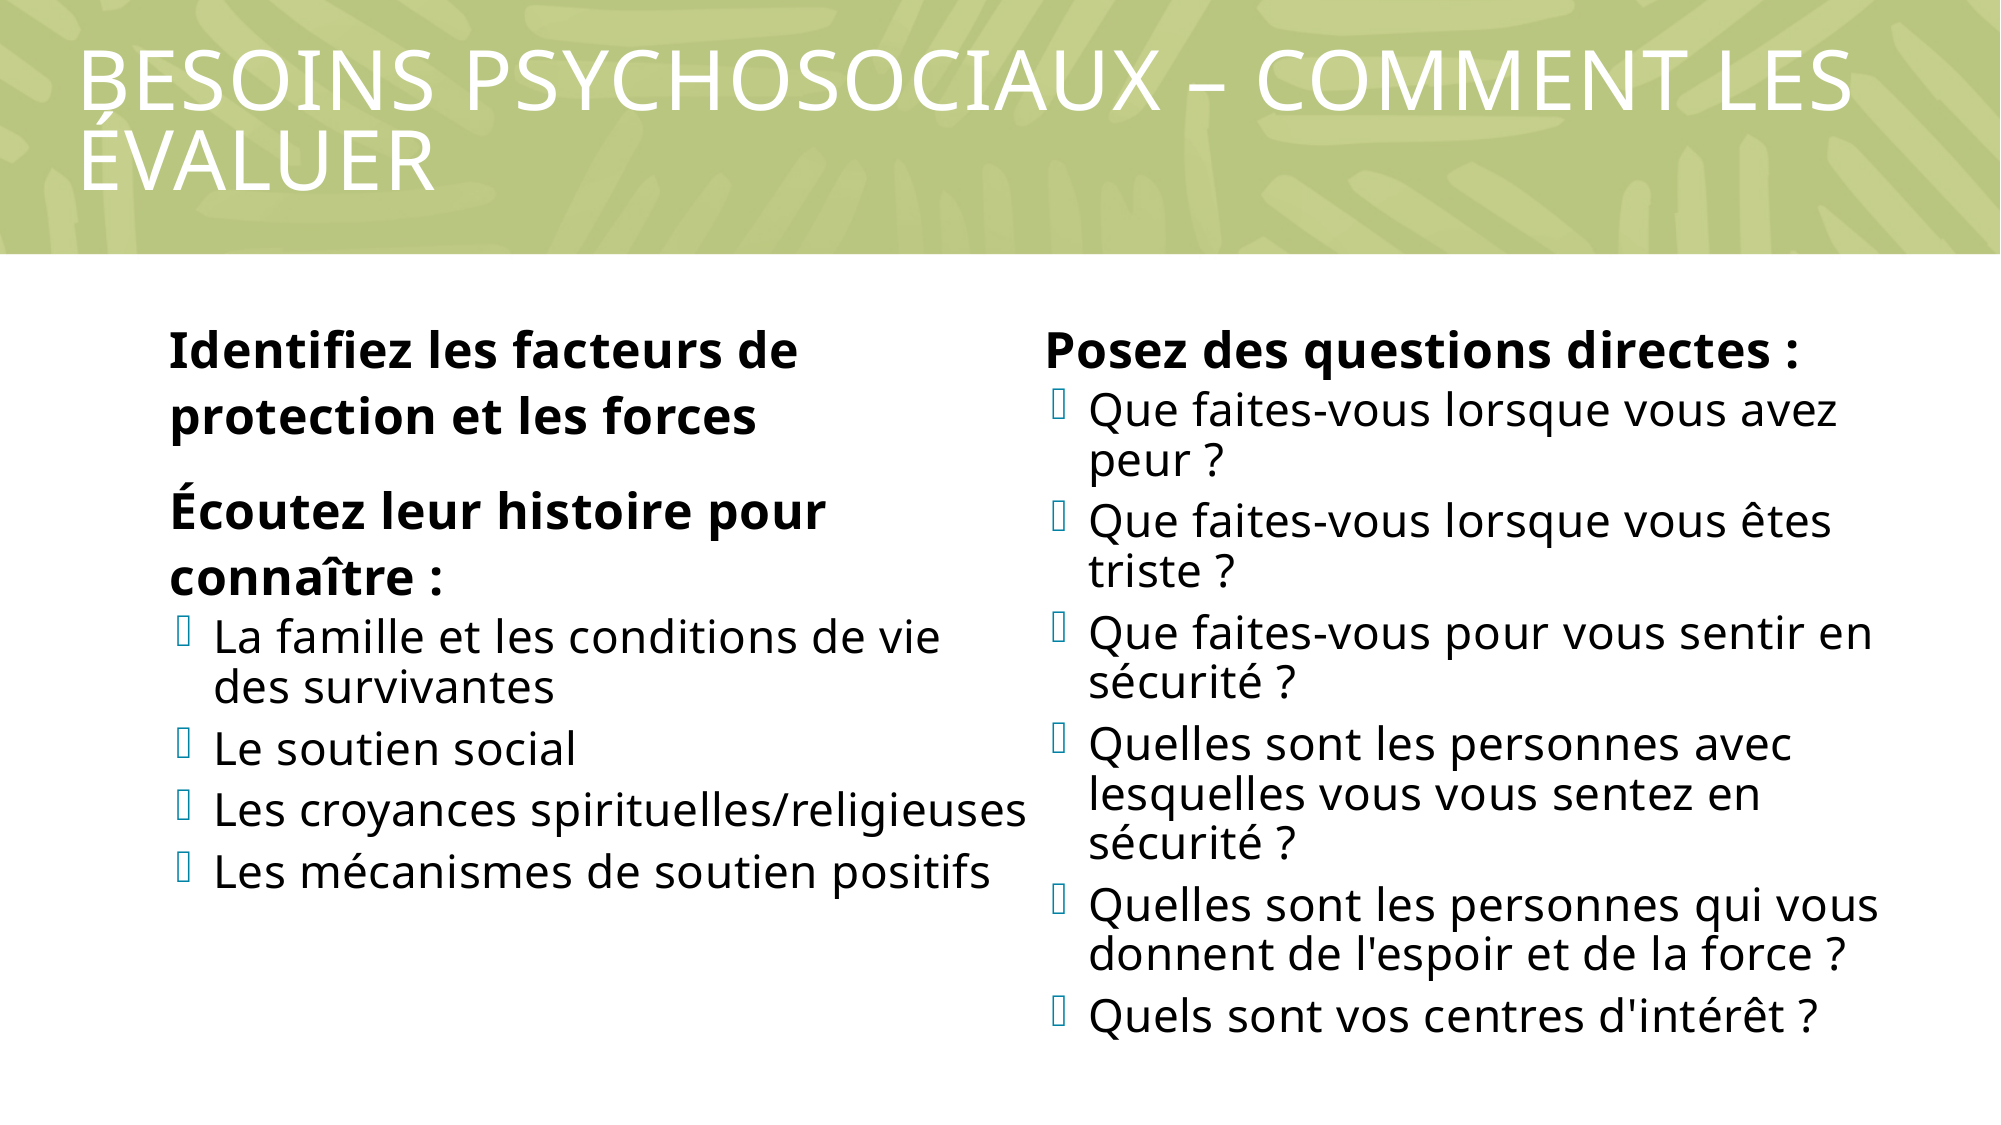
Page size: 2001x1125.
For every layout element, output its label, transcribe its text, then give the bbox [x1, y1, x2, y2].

title Besoins psychosociaux – Comment les évaluer [61, 33, 1938, 220]
list Identifiez les facteurs de protection et les forces Écoutez leur histoire pour connaître : La famille et les conditions de vie des survivantes Le soutien social Les croyances spirituelles/religieuses Les mécanismes de soutien positifs Posez des questions directes : Que faites-vous lorsque vous avez peur ? Que faites-vous lorsque vous êtes triste ? Que faites-vous pour vous sentir en sécurité ? Quelles sont les personnes avec lesquelles vous vous sentez en sécurité ? Quelles sont les personnes qui vous donnent de l'espoir et de la force ? Quels sont vos centres d'intérêt ? [147, 304, 1913, 966]
picture [0, 0, 2000, 1125]
